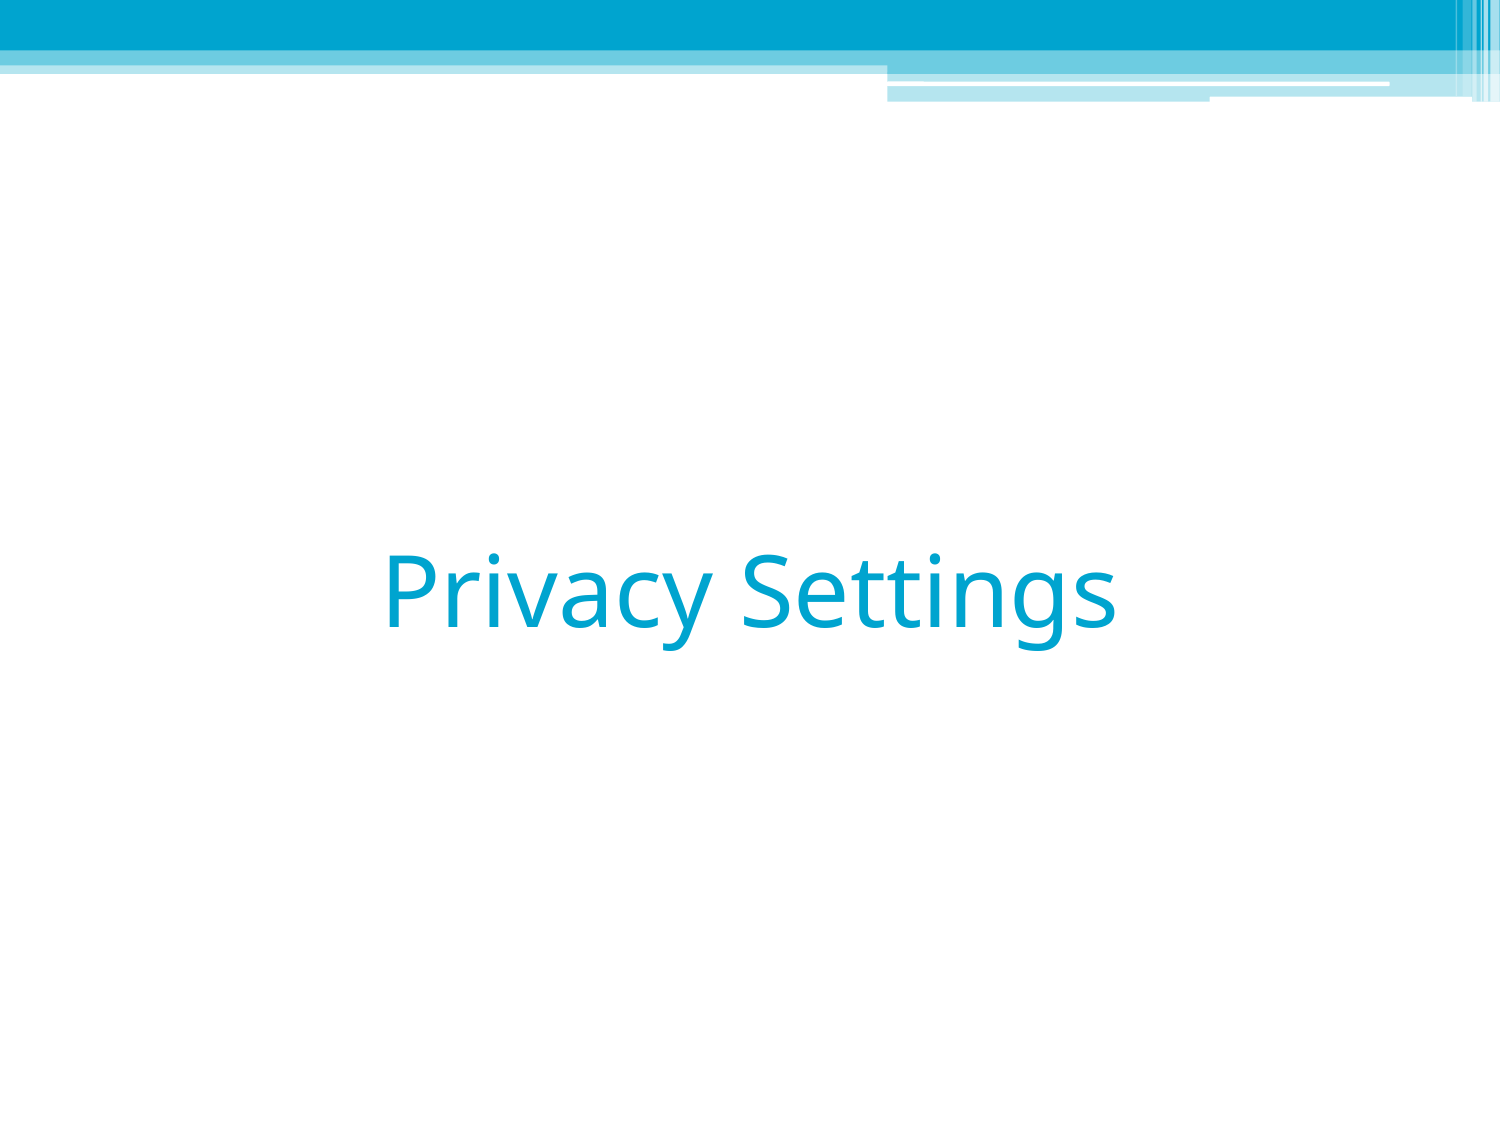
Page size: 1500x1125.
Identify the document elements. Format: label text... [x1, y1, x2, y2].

title Privacy Settings [75, 500, 1425, 676]
